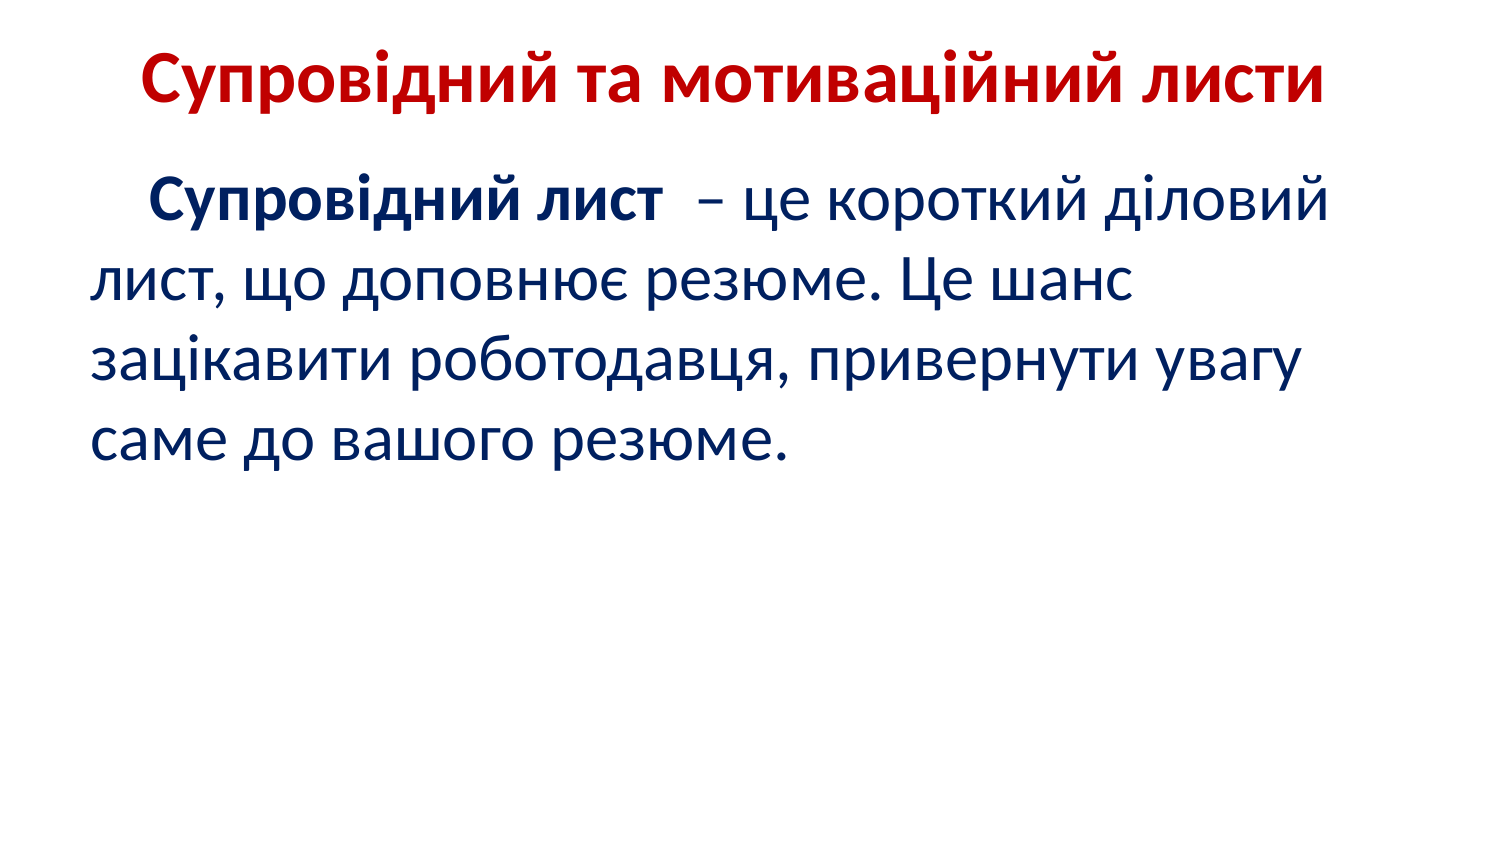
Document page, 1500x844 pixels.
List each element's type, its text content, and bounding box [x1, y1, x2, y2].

text_box Супровідний та мотиваційний листи [126, 20, 1353, 126]
list Супровідний лист – це короткий діловий лист, що доповнює резюме. Це шанс зацікавити роботодавця, привернути увагу саме до вашого резюме. [75, 146, 1425, 788]
